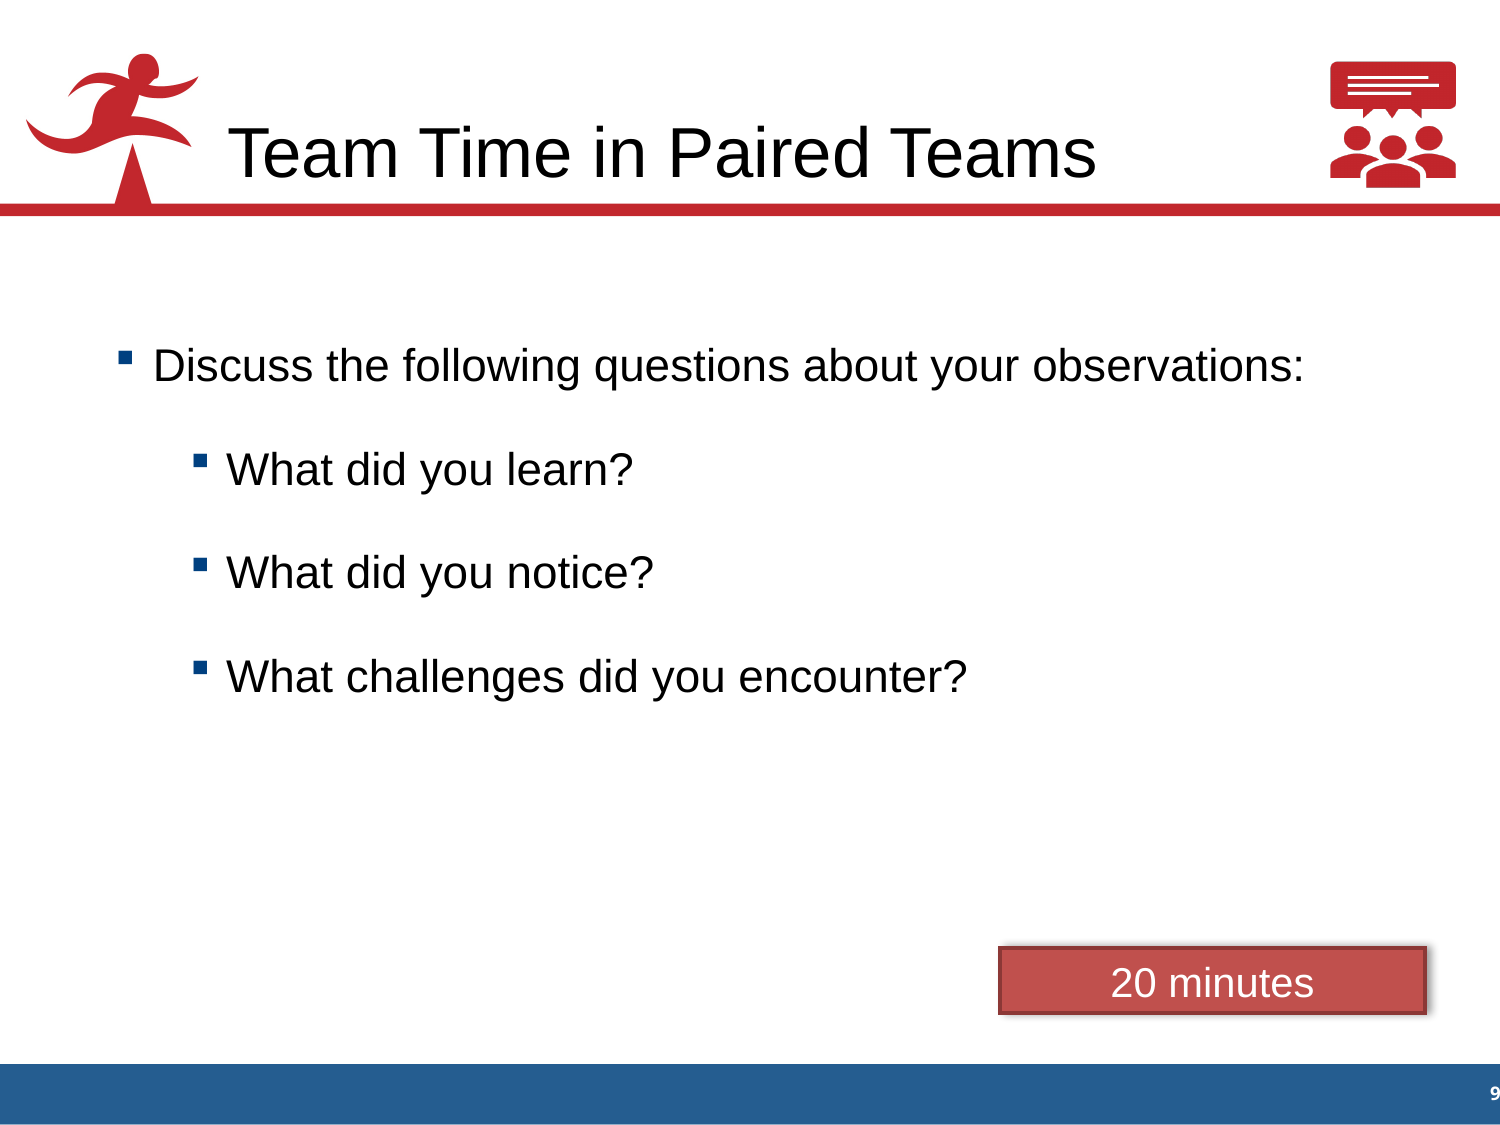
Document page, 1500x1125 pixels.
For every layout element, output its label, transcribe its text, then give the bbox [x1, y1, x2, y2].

title Team Time in Paired Teams [212, 50, 1307, 200]
picture [0, 0, 1500, 1125]
list Discuss the following questions about your observations: What did you learn? What did you notice? What challenges did you encounter? [99, 262, 1400, 1025]
text_box 20 minutes [999, 948, 1425, 1014]
